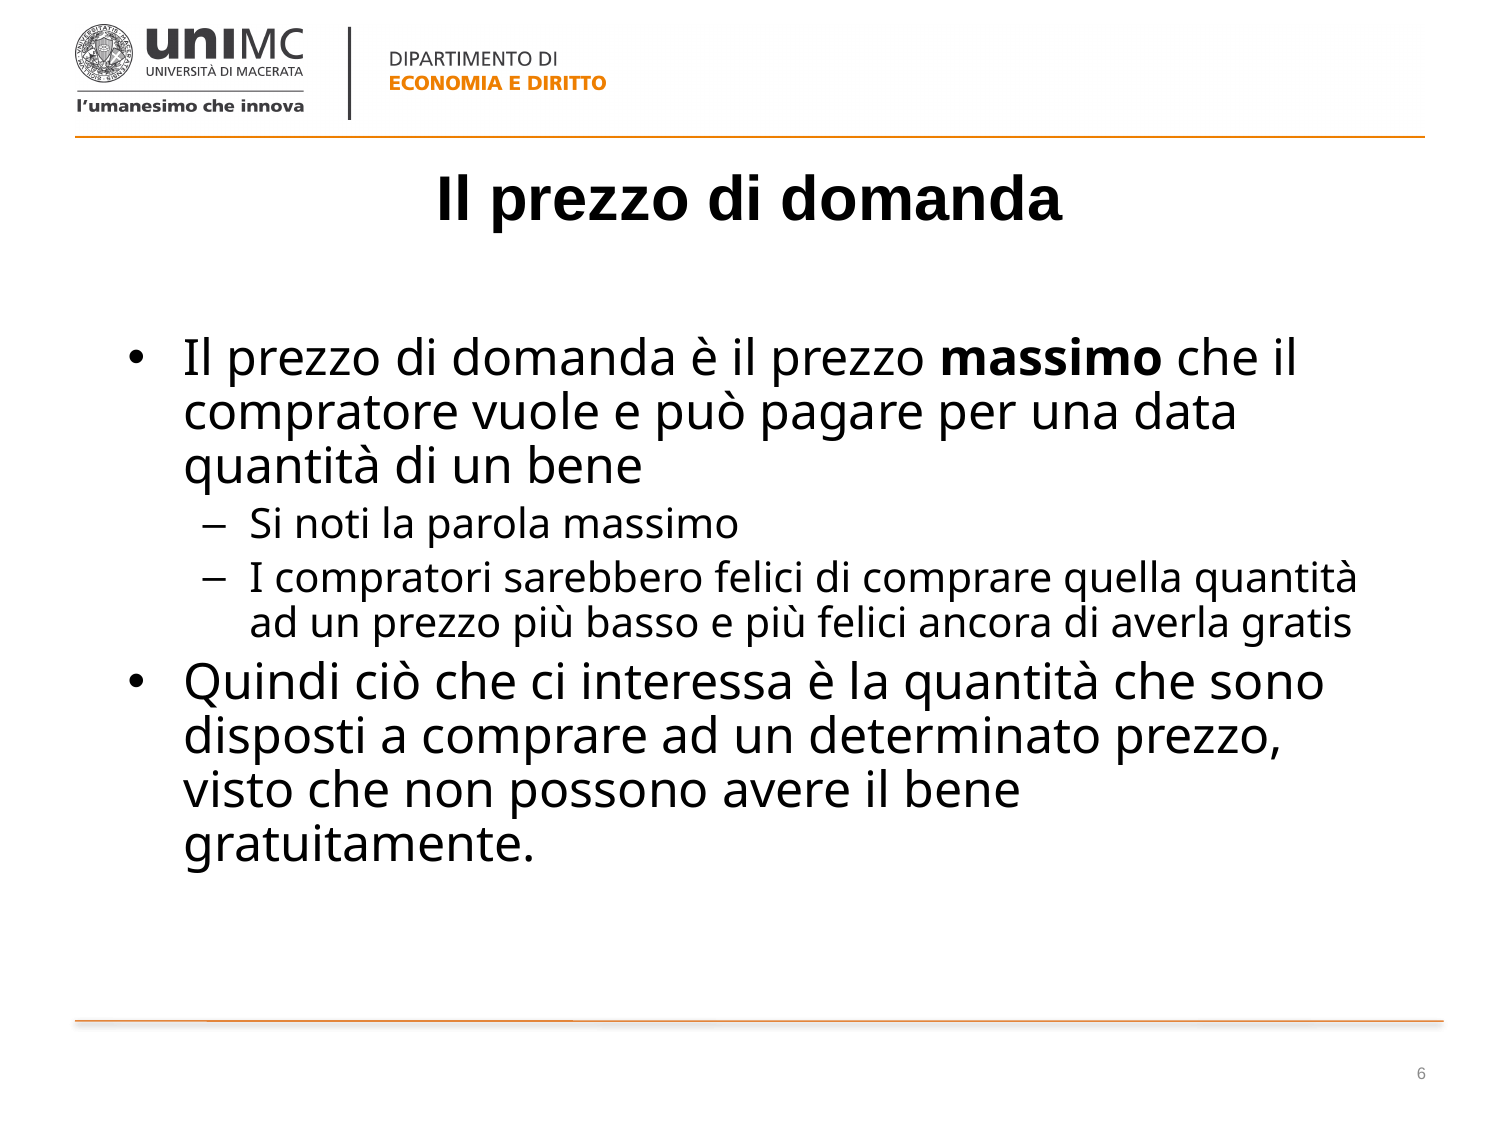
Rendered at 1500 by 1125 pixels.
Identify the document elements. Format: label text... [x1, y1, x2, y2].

picture [75, 24, 1425, 138]
slide_number 6 [1091, 1042, 1442, 1103]
list Il prezzo di domanda è il prezzo massimo che il compratore vuole e può pagare per una data quantità di un bene Si noti la parola massimo I compratori sarebbero felici di comprare quella quantità ad un prezzo più basso e più felici ancora di averla gratis Quindi ciò che ci interessa è la quantità che sono disposti a comprare ad un determinato prezzo, visto che non possono avere il bene gratuitamente. [112, 324, 1375, 988]
title Il prezzo di domanda [75, 149, 1425, 241]
